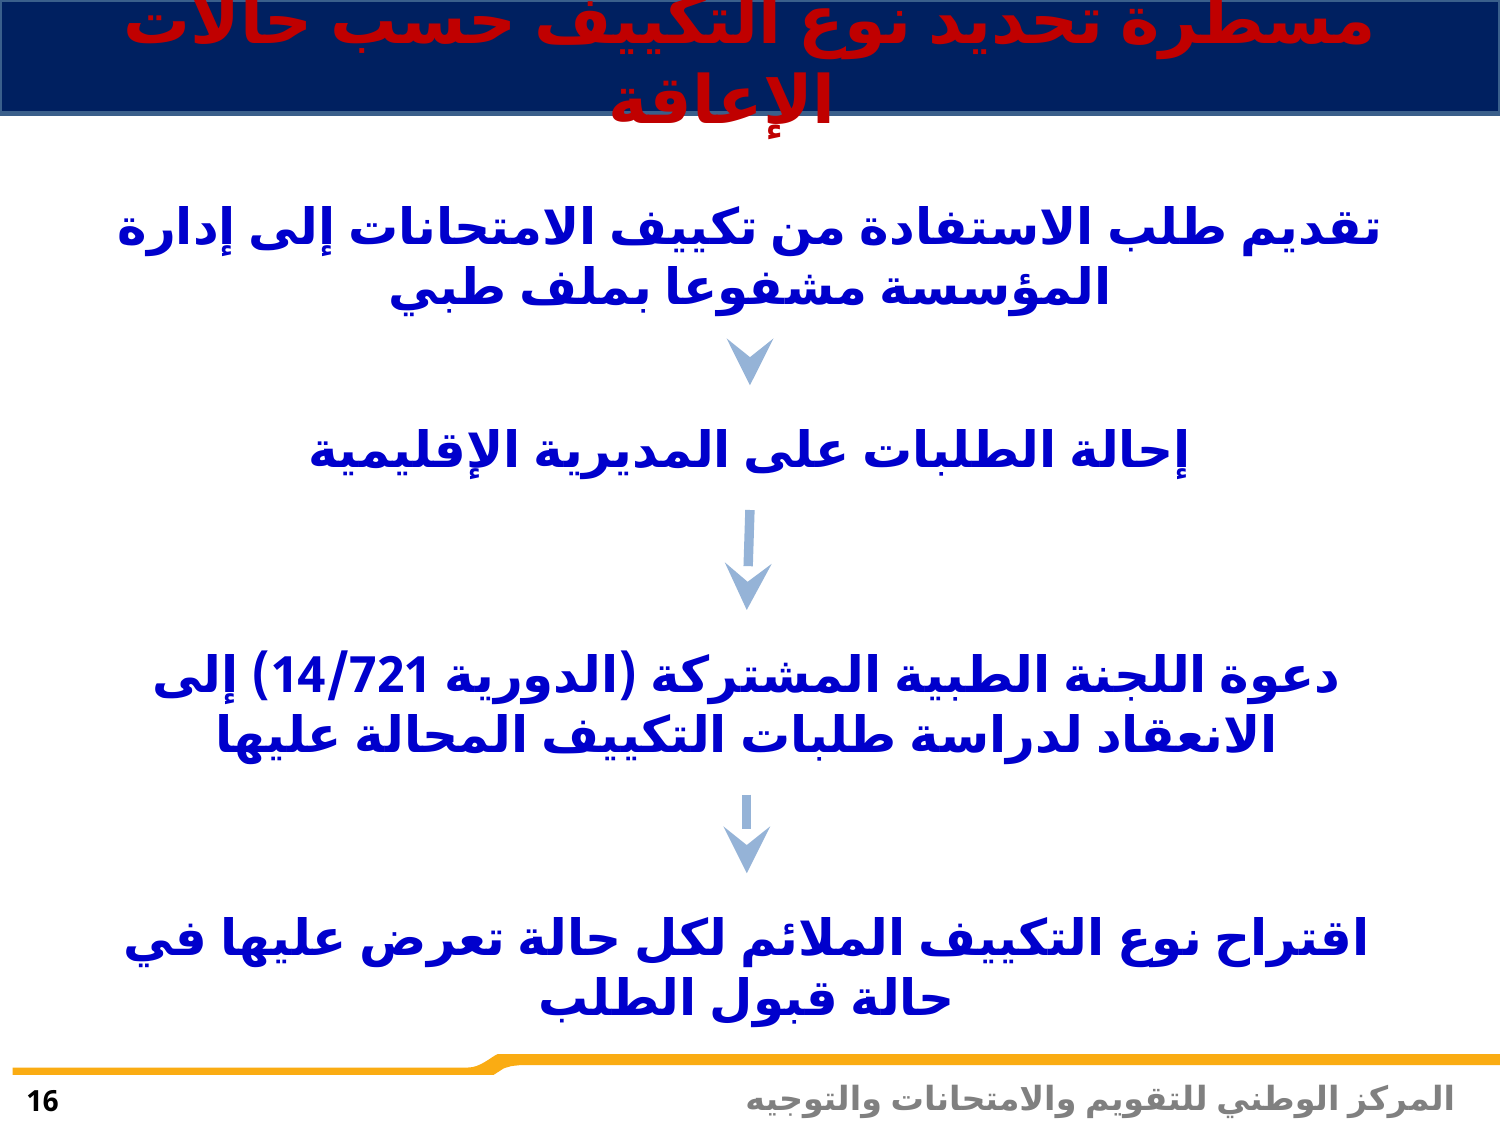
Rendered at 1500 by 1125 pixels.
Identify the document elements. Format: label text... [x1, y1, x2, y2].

text_box دعوة اللجنة الطبية المشتركة (الدورية 14/721) إلى الانعقاد لدراسة طلبات التكييف المحالة عليها [67, 609, 1426, 795]
list مسطرة تحديد نوع التكييف حسب حالات الإعاقة [0, 0, 1500, 114]
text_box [746, 511, 751, 611]
text_box تقديم طلب الاستفادة من تكييف الامتحانات إلى إدارة المؤسسة مشفوعا بملف طبي [70, 187, 1430, 347]
text_box إحالة الطلبات على المديرية الإقليمية [33, 385, 1467, 510]
text_box اقتراح نوع التكييف الملائم لكل حالة تعرض عليها في حالة قبول الطلب [67, 873, 1426, 1033]
